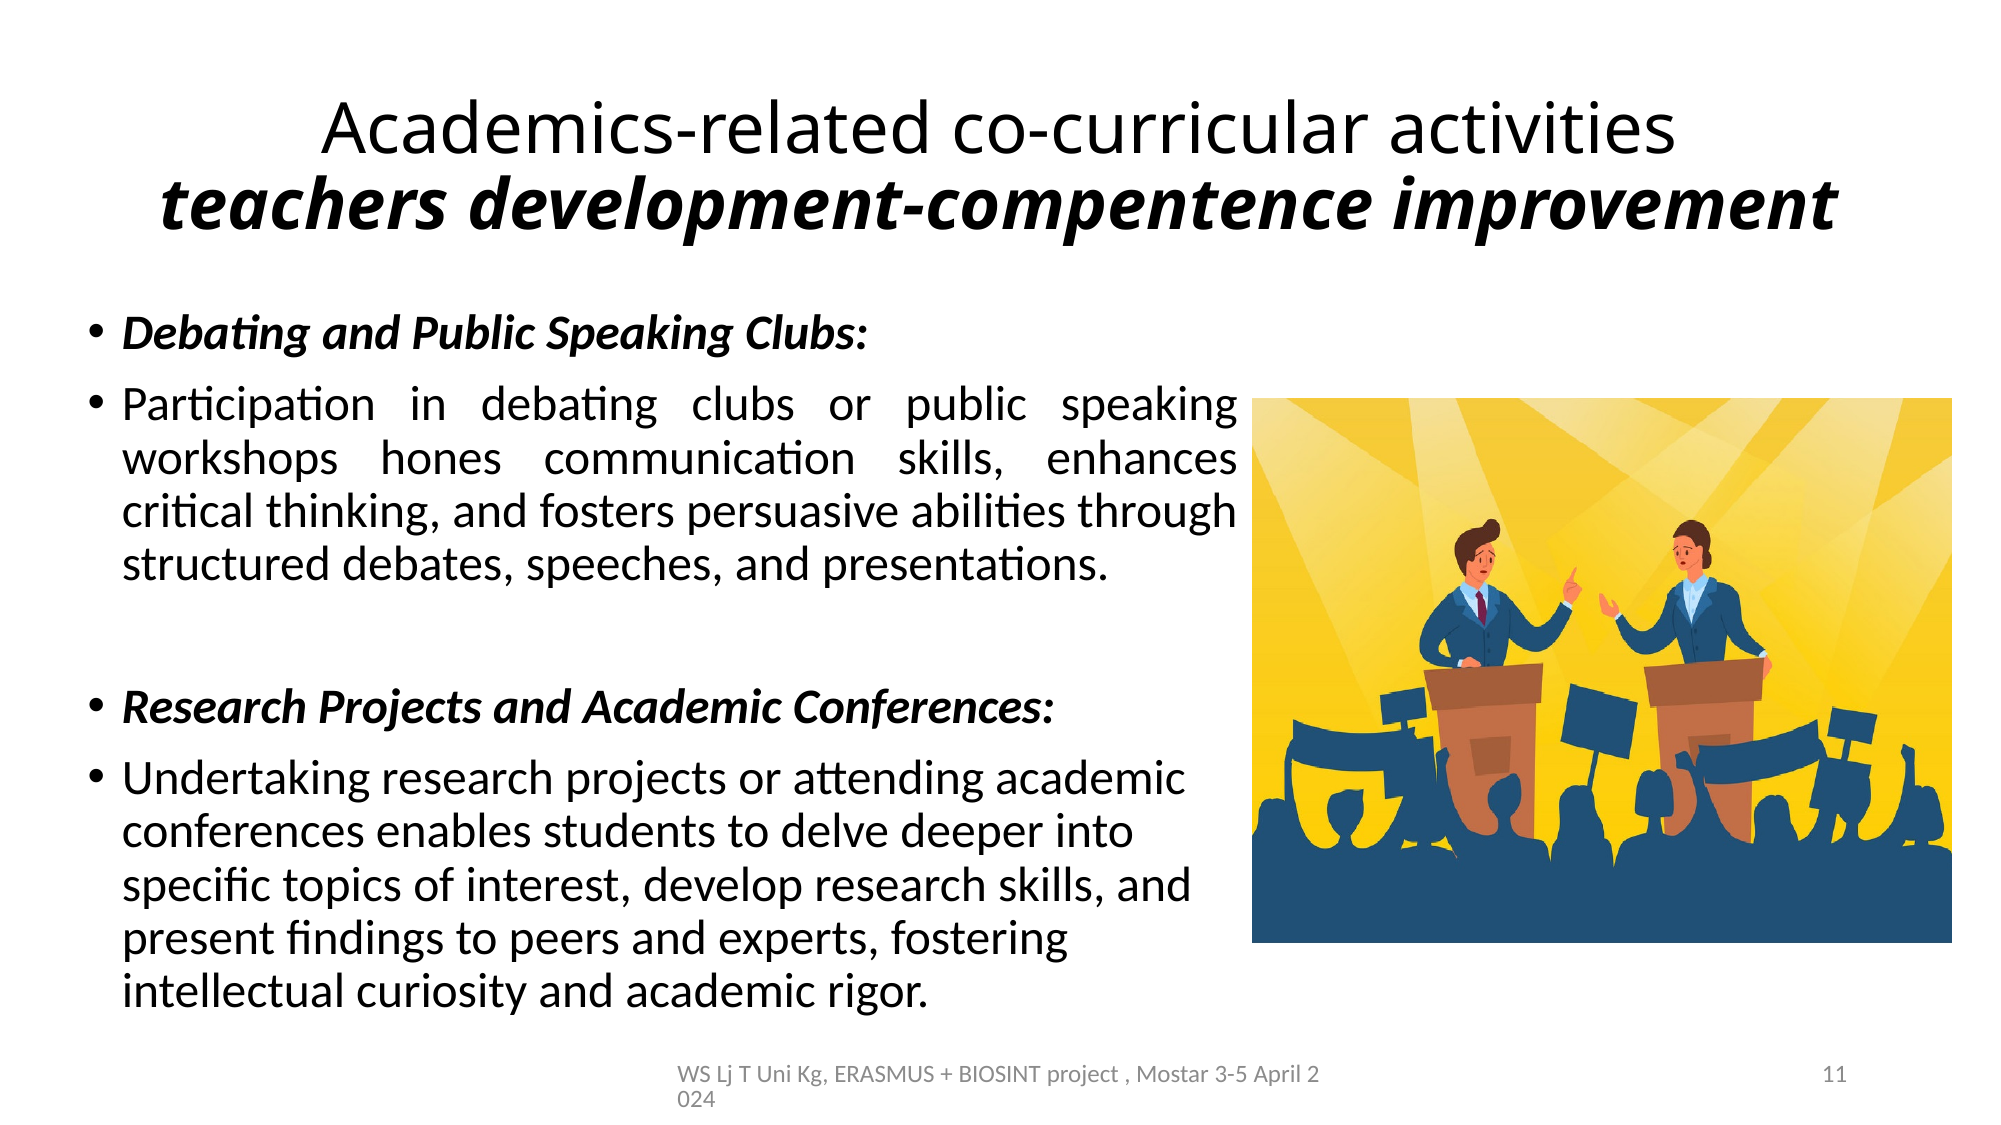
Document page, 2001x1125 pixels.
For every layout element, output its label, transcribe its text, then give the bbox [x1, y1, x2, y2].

list Debating and Public Speaking Clubs: Participation in debating clubs or public speaking workshops hones communication skills, enhances critical thinking, and fosters persuasive abilities through structured debates, speeches, and presentations. Research Projects and Academic Conferences: Undertaking research projects or attending academic conferences enables students to delve deeper into specific topics of interest, develop research skills, and present findings to peers and experts, fostering intellectual curiosity and academic rigor. [72, 299, 1253, 1043]
footer WS Lj T Uni Kg, ERASMUS + BIOSINT project , Mostar 3-5 April 2024 [662, 1042, 1338, 1103]
slide_number 11 [1412, 1042, 1863, 1103]
picture [1252, 398, 1952, 944]
title Academics-related co-curricular activities teachers development-compentence improvement [137, 59, 1863, 278]
